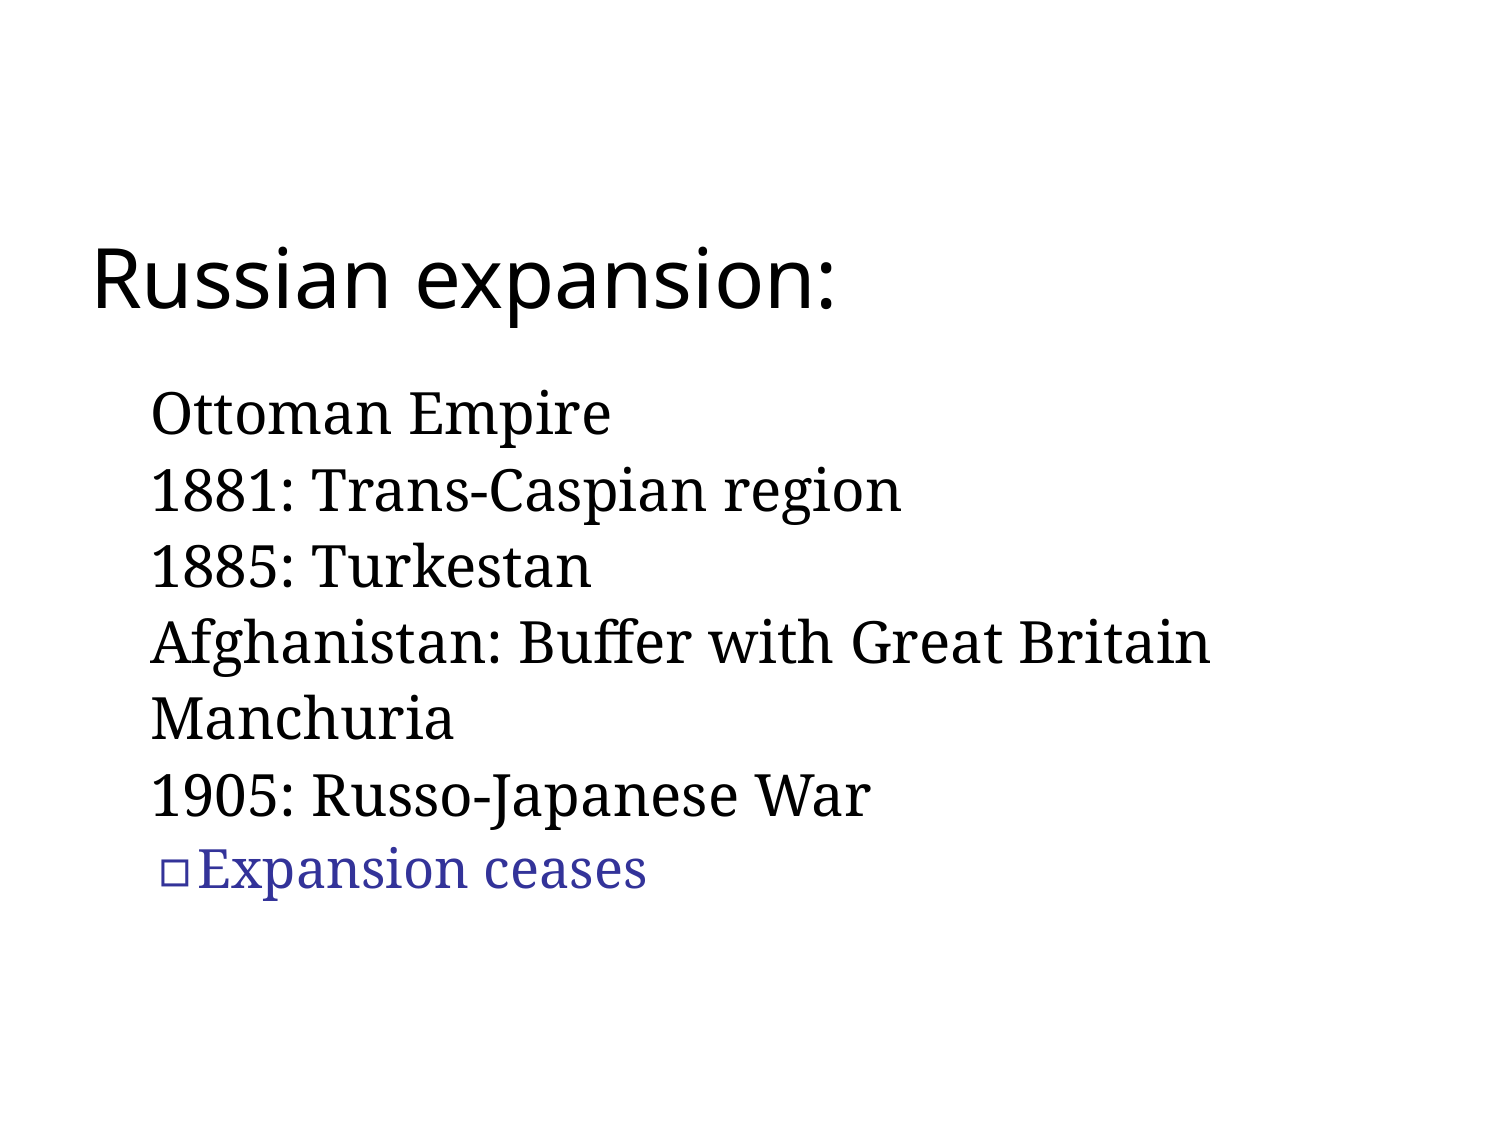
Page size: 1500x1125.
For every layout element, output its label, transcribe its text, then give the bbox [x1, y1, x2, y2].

list Ottoman Empire 1881: Trans-Caspian region 1885: Turkestan Afghanistan: Buffer with Great Britain Manchuria 1905: Russo-Japanese War Expansion ceases [75, 368, 1425, 1079]
title Russian expansion: [75, 187, 1425, 363]
